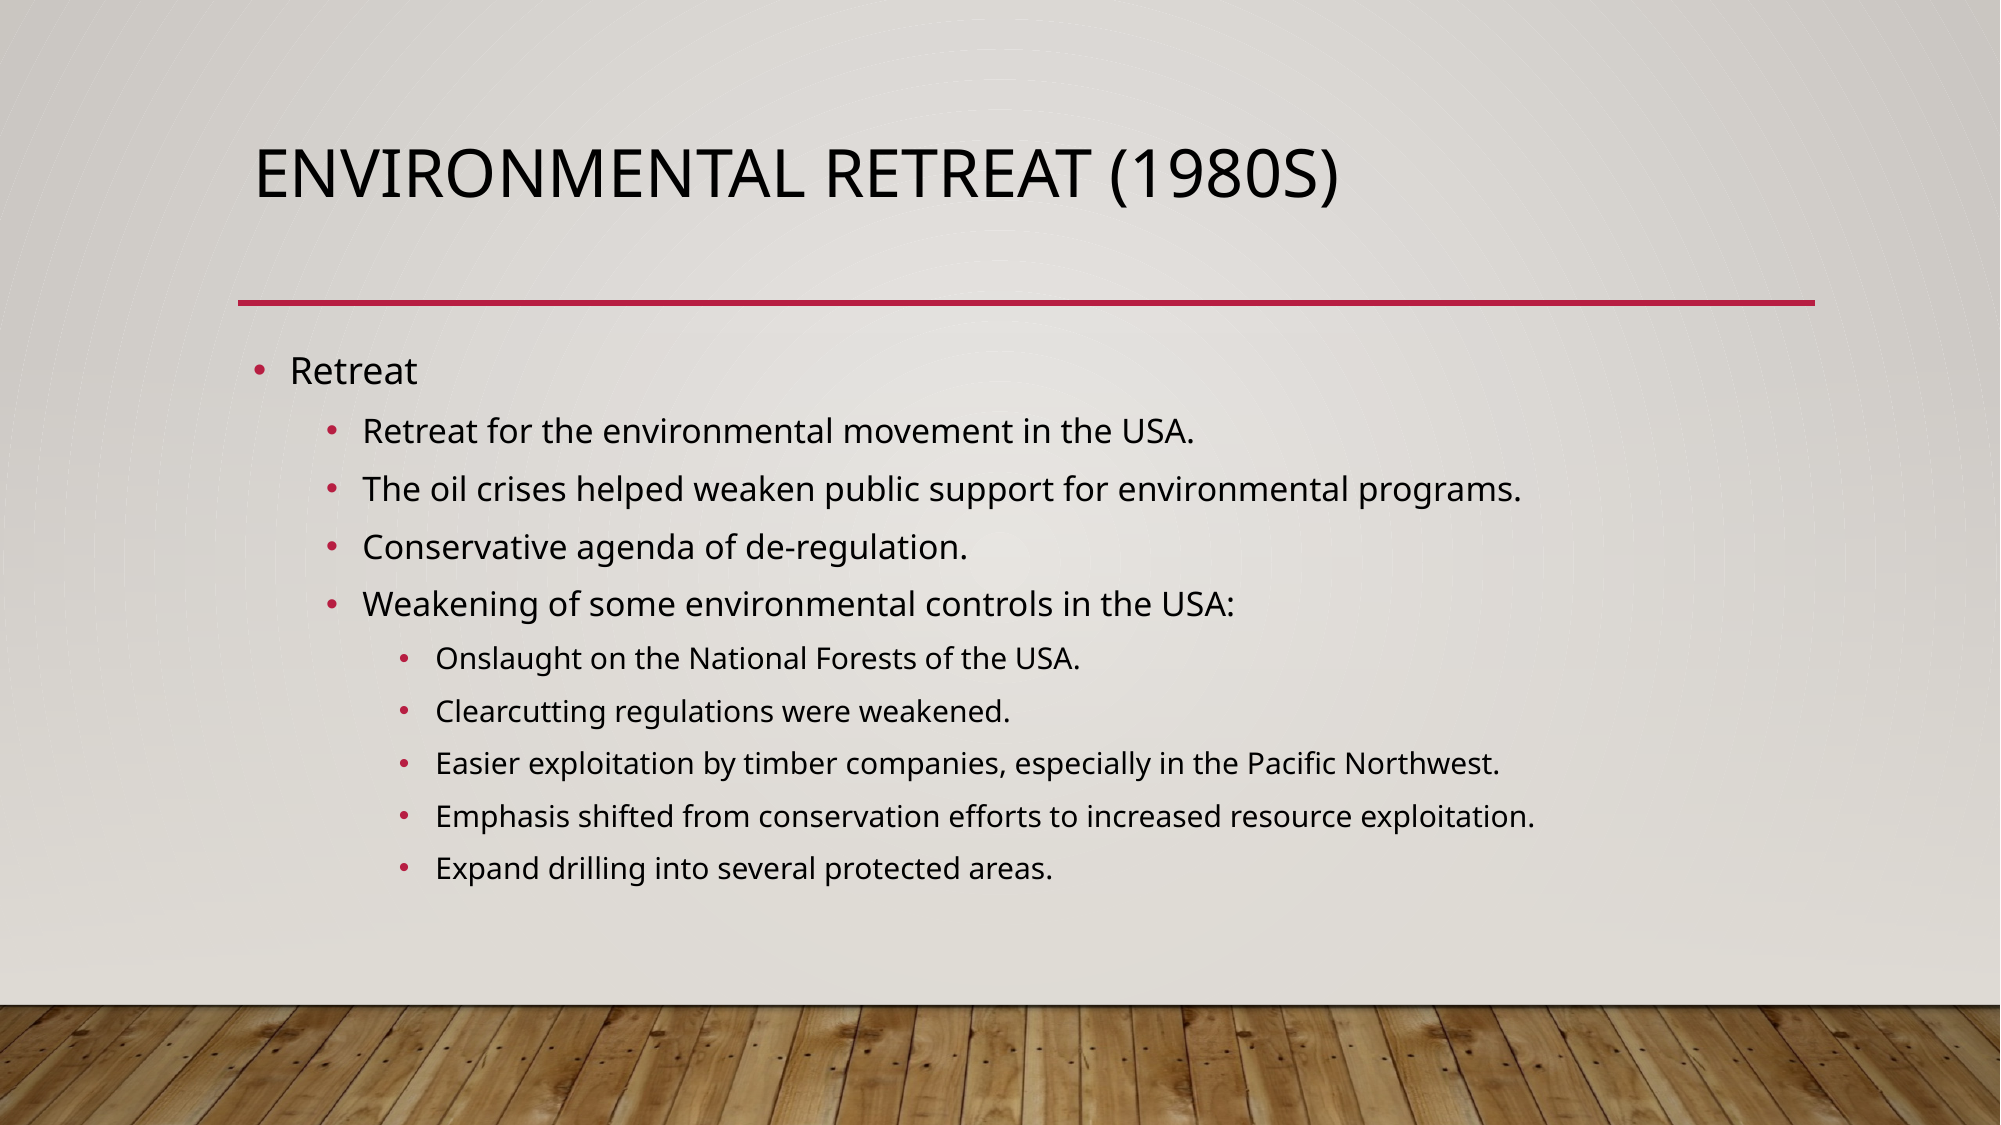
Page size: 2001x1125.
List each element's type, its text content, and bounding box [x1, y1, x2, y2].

list Retreat Retreat for the environmental movement in the USA. The oil crises helped weaken public support for environmental programs. Conservative agenda of de-regulation. Weakening of some environmental controls in the USA: Onslaught on the National Forests of the USA. Clearcutting regulations were weakened. Easier exploitation by timber companies, especially in the Pacific Northwest. Emphasis shifted from conservation efforts to increased resource exploitation. Expand drilling into several protected areas. [238, 330, 1814, 897]
title Environmental Retreat (1980s) [238, 131, 1814, 305]
picture [0, 1005, 2000, 1125]
